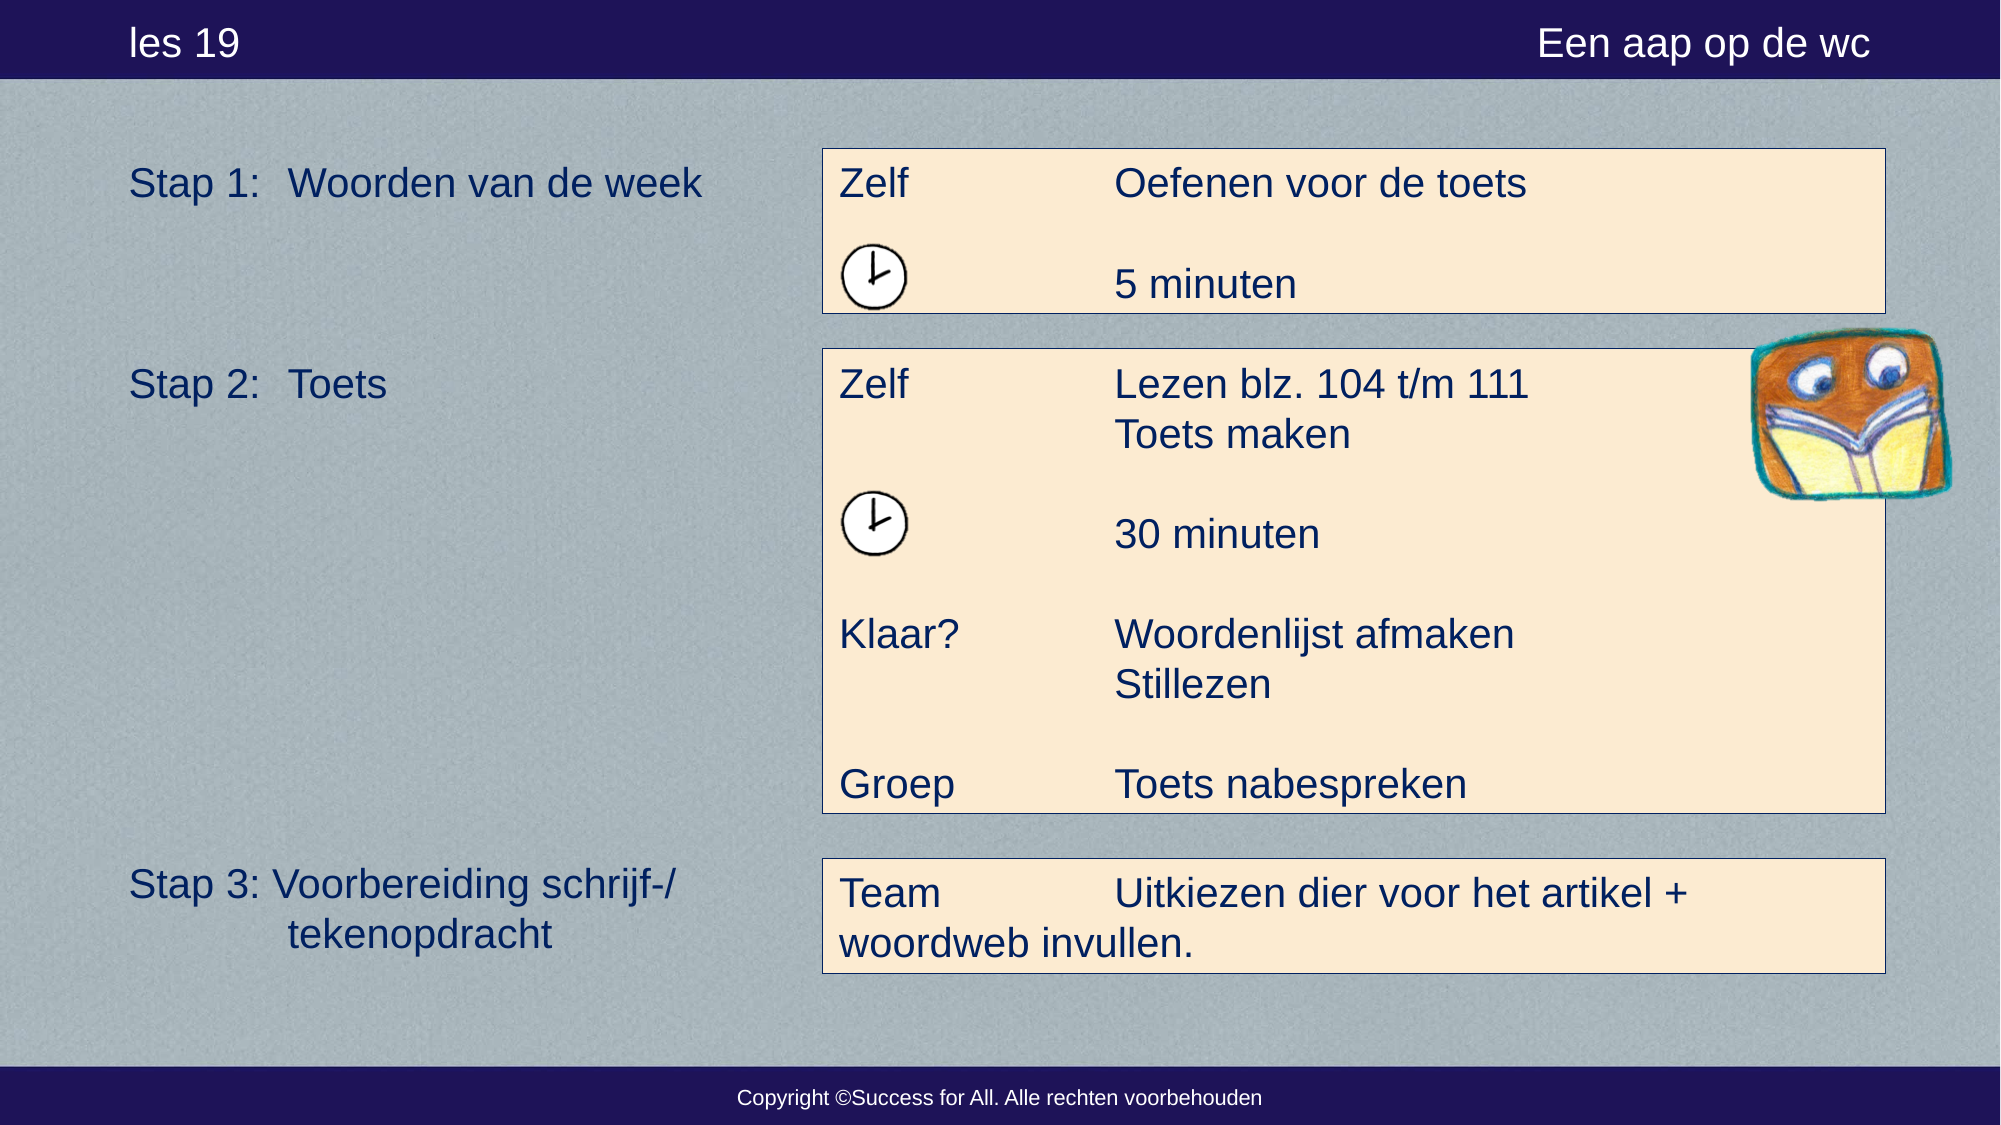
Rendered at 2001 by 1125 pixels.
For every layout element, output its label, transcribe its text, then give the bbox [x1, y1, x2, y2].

text_box Copyright ©Success for All. Alle rechten voorbehouden [0, 1076, 2000, 1125]
picture [0, 0, 2001, 1125]
text_box Team Uitkiezen dier voor het artikel + woordweb invullen. [822, 858, 1886, 974]
text_box Zelf Oefenen voor de toets 5 minuten [822, 148, 1886, 314]
text_box Een aap op de wc [999, 8, 1886, 73]
text_box Stap 1: Woorden van de week Stap 2: Toets Stap 3: Voorbereiding schrijf-/ tekenopdracht [114, 148, 907, 964]
text_box Zelf Lezen blz. 104 t/m 111 Toets maken 30 minuten Klaar? Woordenlijst afmaken Stillezen Groep Toets nabespreken [822, 348, 1886, 814]
text_box les 19 [114, 8, 354, 73]
